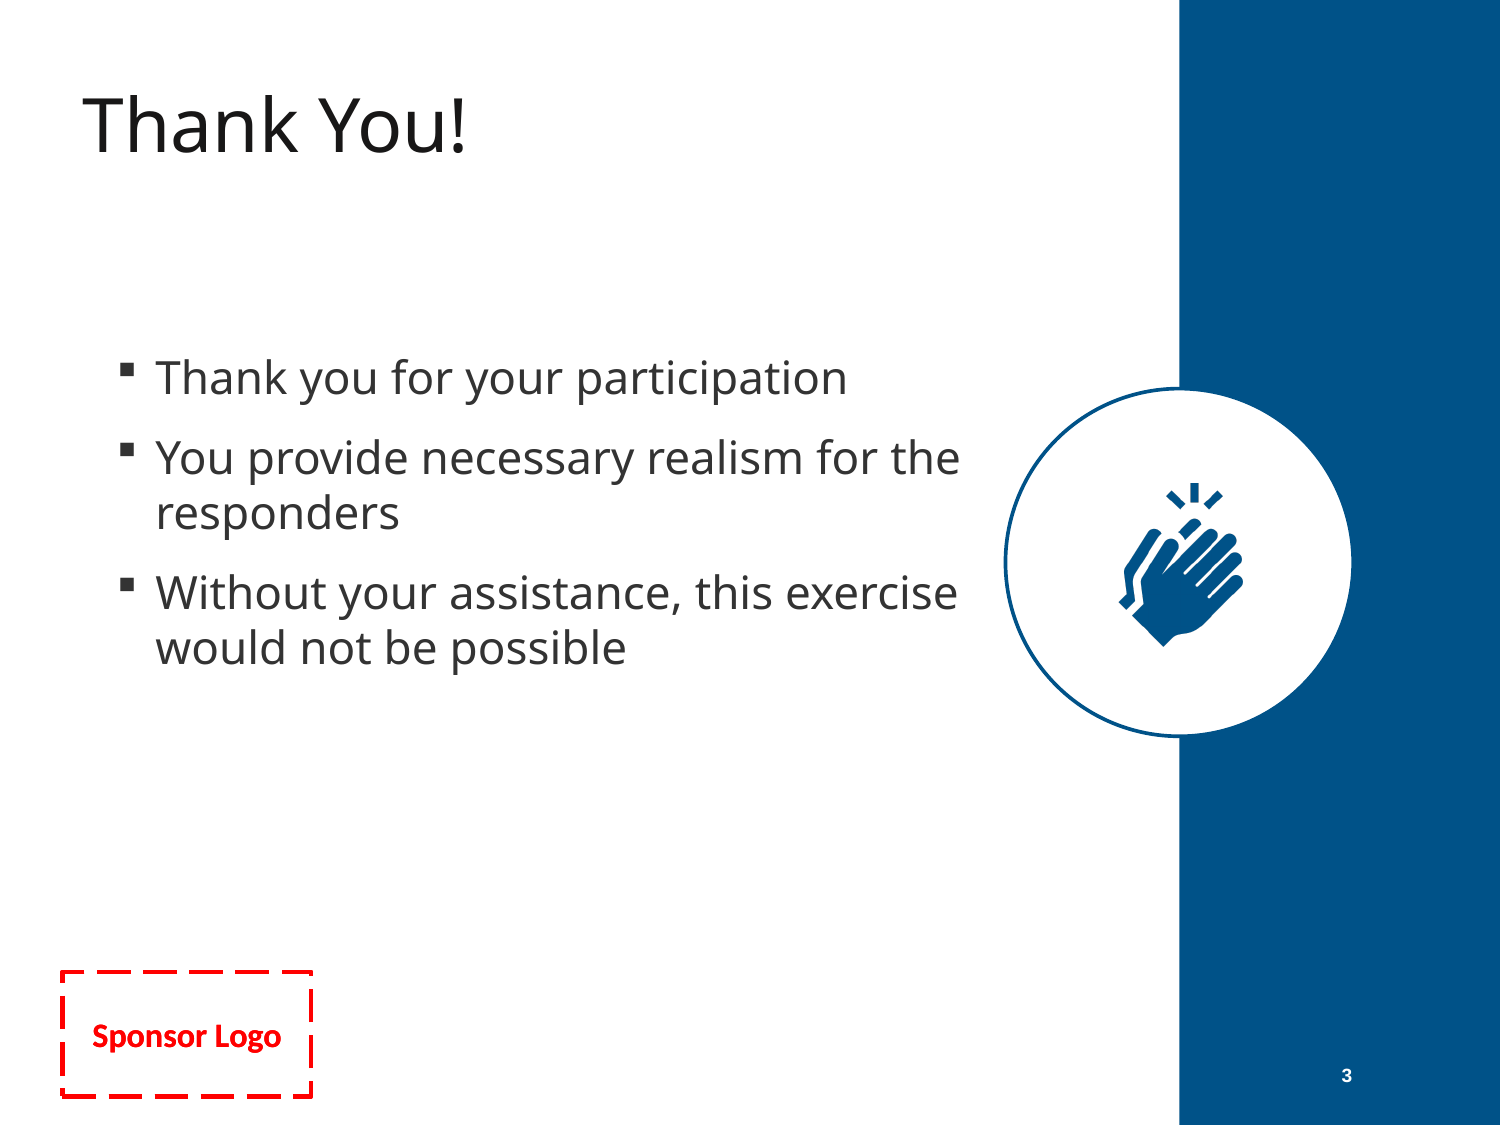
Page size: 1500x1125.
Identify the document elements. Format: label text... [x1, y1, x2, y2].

title Thank You! [67, 72, 1051, 173]
slide_number 3 [1242, 1052, 1368, 1098]
picture [1086, 469, 1275, 658]
list Thank you for your participation You provide necessary realism for the responders Without your assistance, this exercise would not be possible [101, 200, 1000, 822]
text_box [1177, 0, 1500, 1125]
text_box [1003, 386, 1356, 739]
